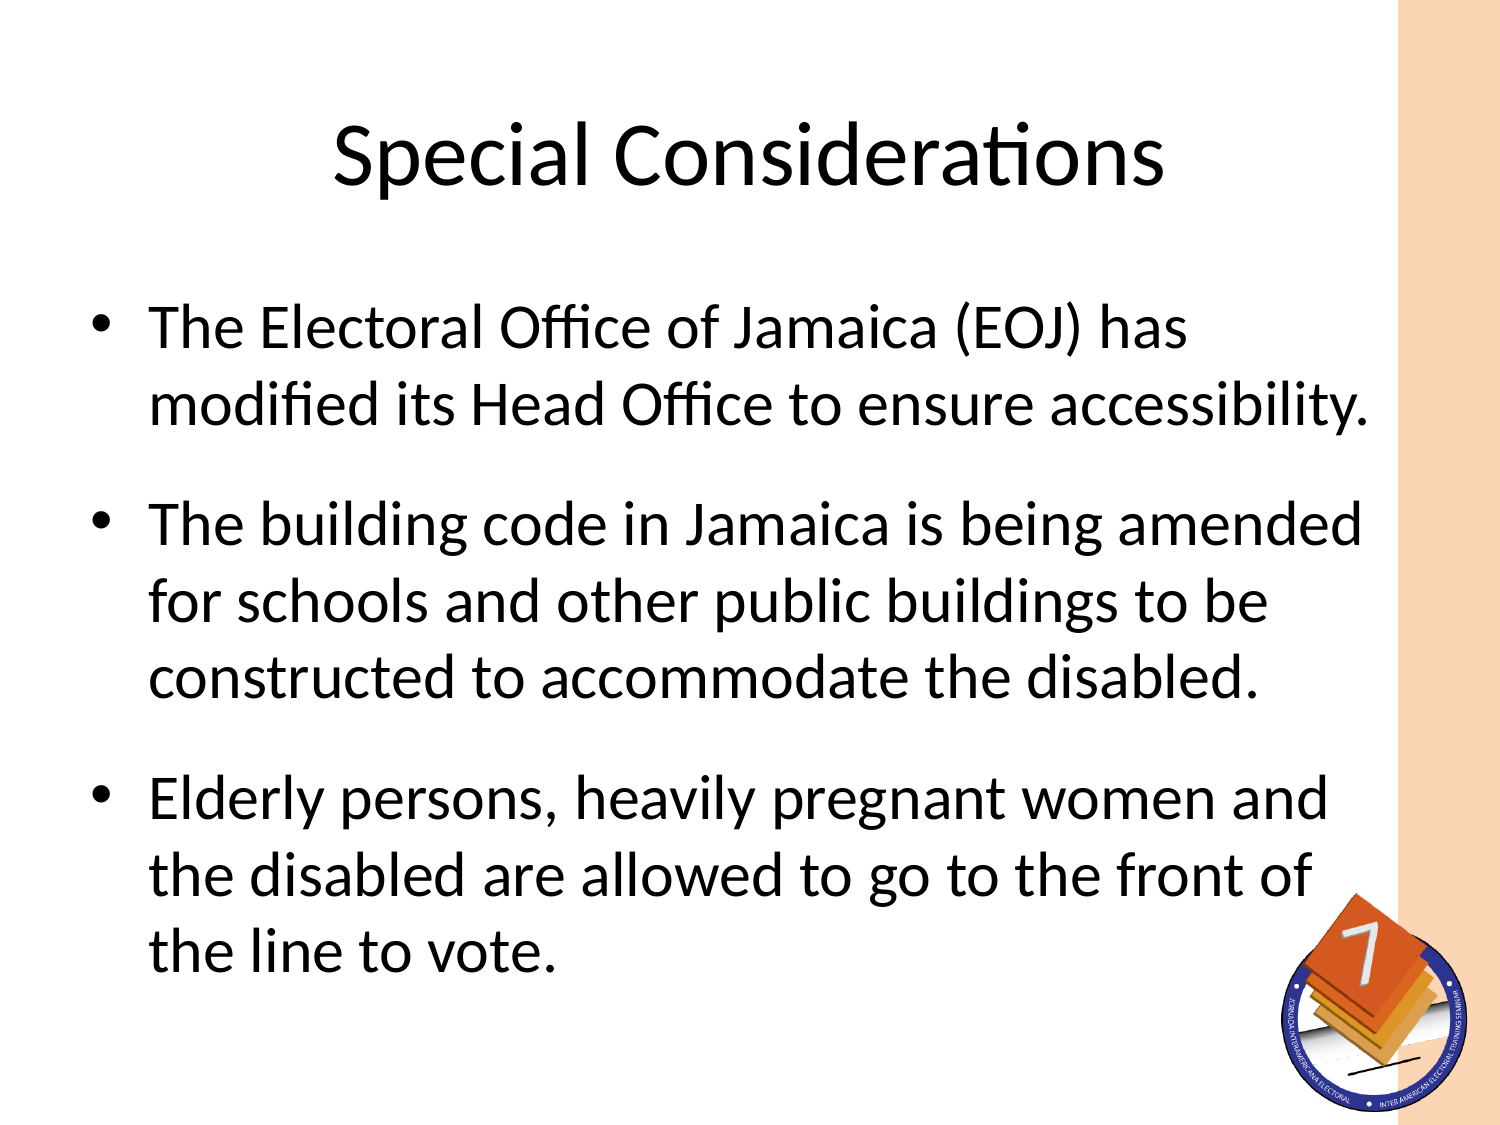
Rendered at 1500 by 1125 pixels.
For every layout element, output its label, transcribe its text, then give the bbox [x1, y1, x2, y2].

picture [1281, 893, 1471, 1112]
text_box Special Considerations [74, 54, 1398, 243]
text_box [1398, 0, 1500, 1125]
text_box The Electoral Office of Jamaica (EOJ) has modified its Head Office to ensure accessibility. The building code in Jamaica is being amended for schools and other public buildings to be constructed to accommodate the disabled. Elderly persons, heavily pregnant women and the disabled are allowed to go to the front of the line to vote. [75, 239, 1398, 1043]
